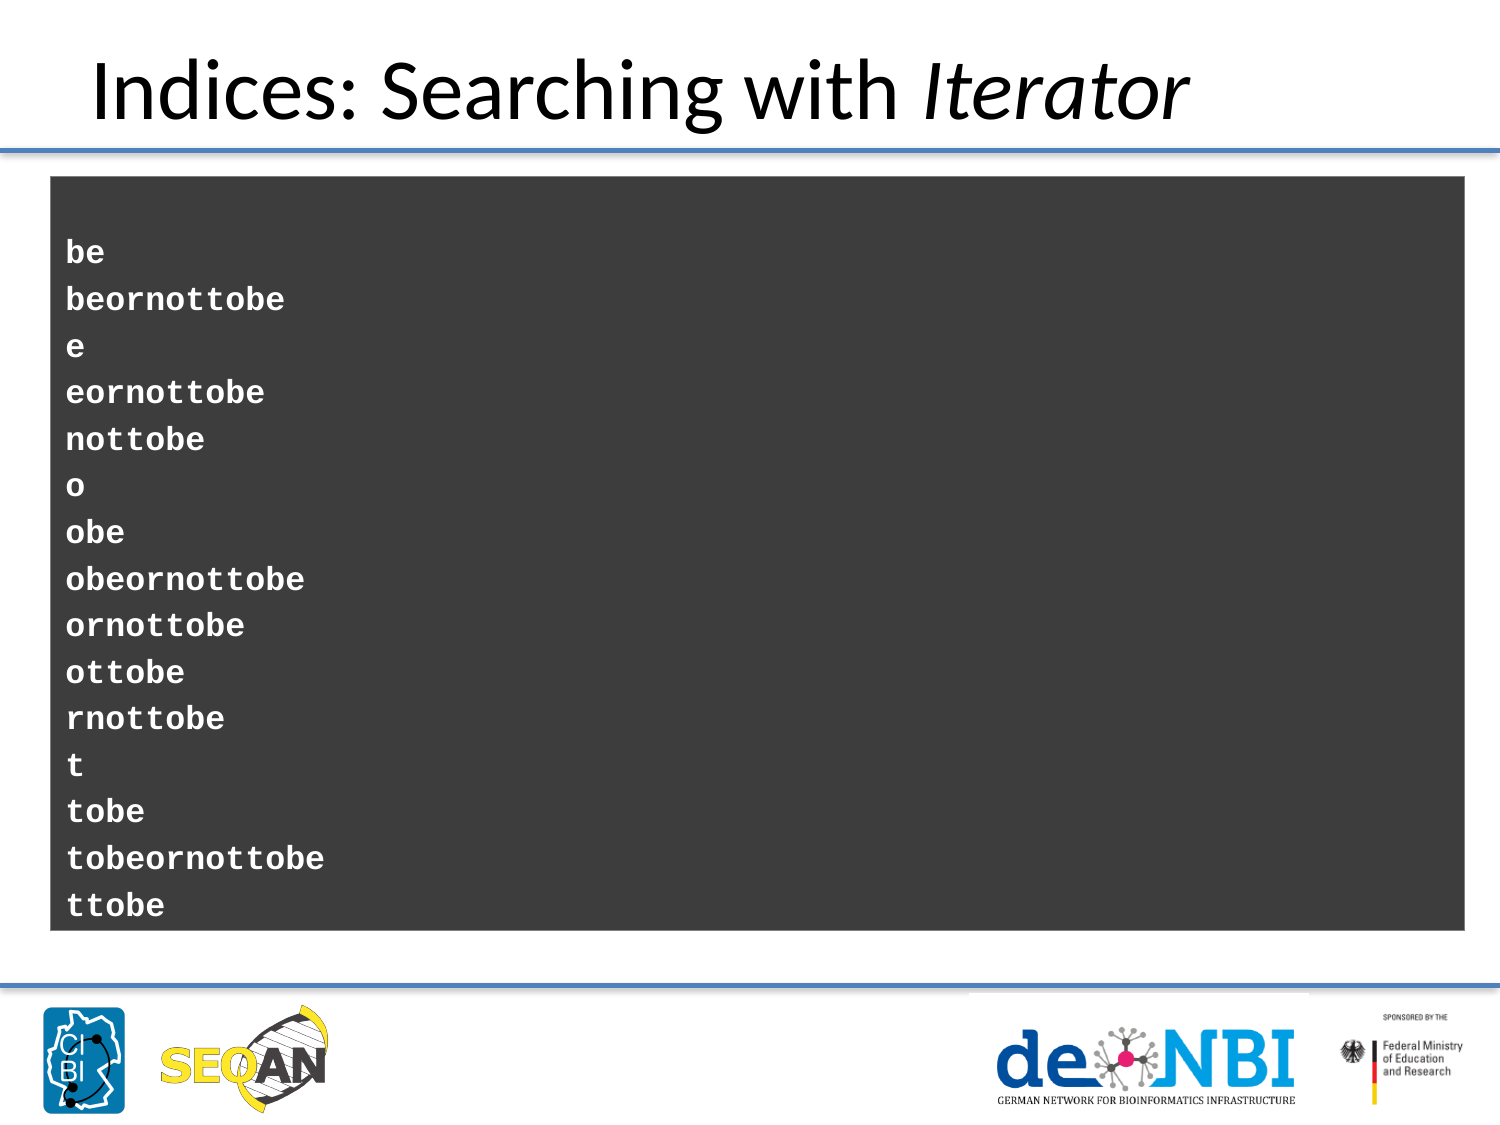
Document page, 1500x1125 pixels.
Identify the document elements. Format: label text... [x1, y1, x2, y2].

picture [48, 1010, 120, 1109]
picture [141, 1002, 332, 1121]
picture [969, 993, 1309, 1122]
text_box be beornottobe e eornottobe nottobe o obe obeornottobe ornottobe ottobe rnottobe t tobe tobeornottobe ttobe [50, 176, 1465, 931]
title Indices: Searching with Iterator [75, 25, 1425, 145]
